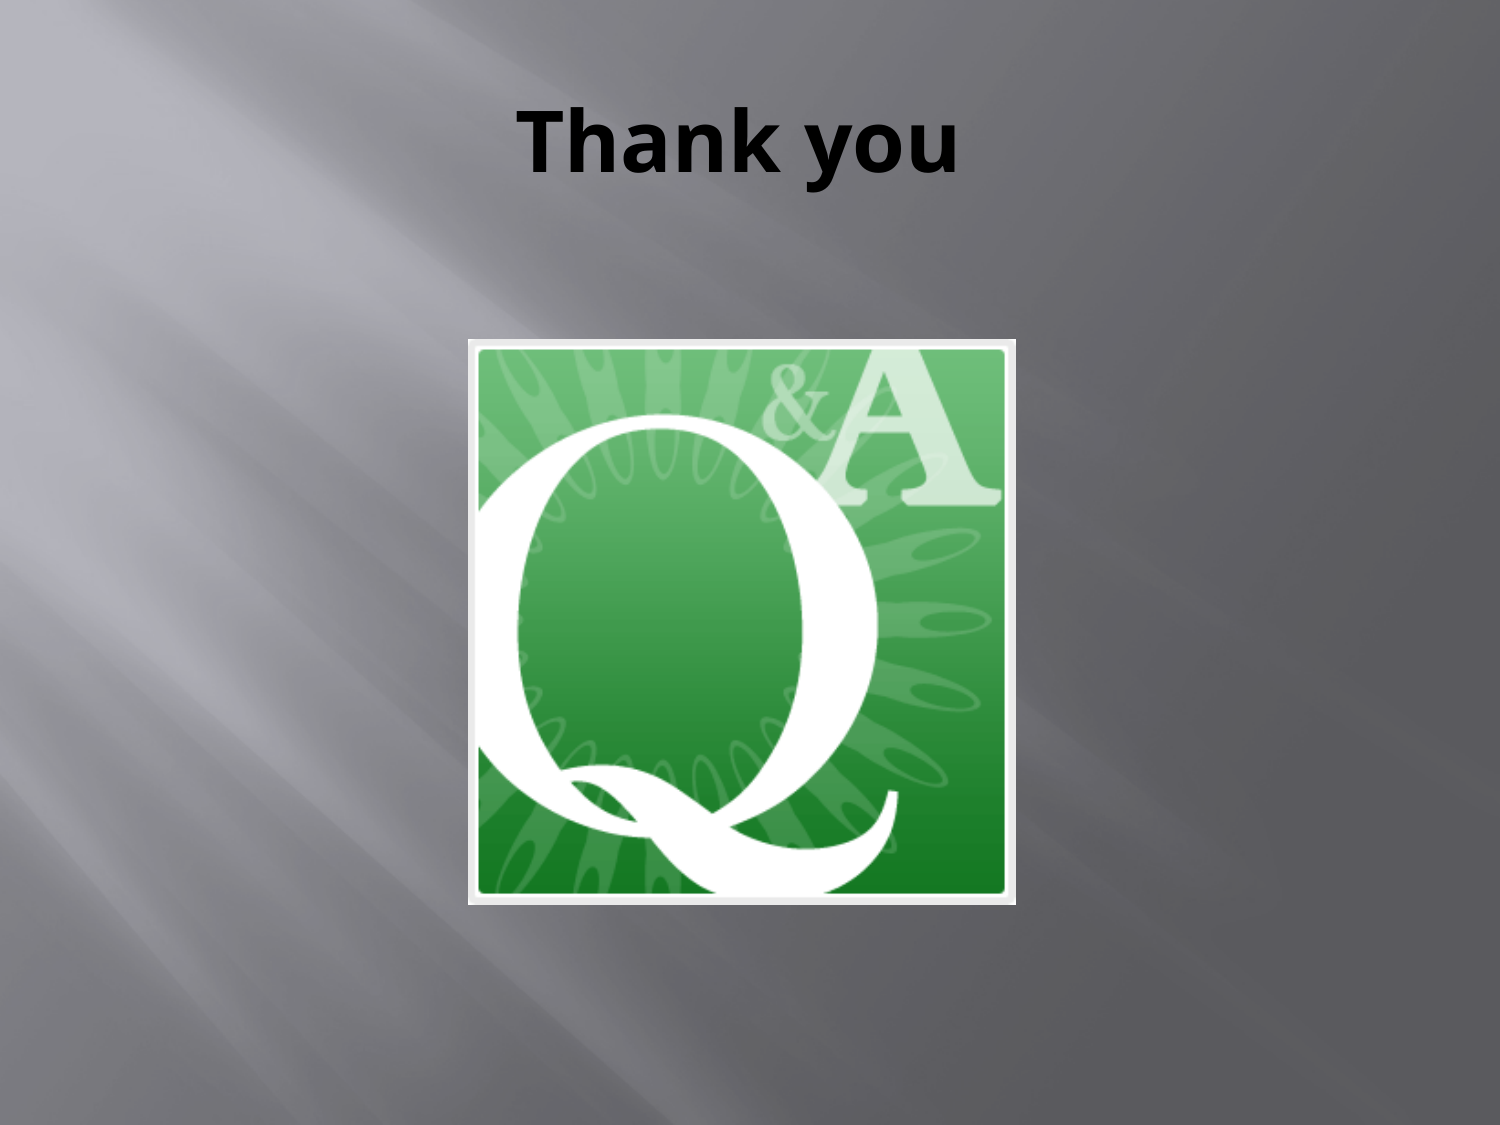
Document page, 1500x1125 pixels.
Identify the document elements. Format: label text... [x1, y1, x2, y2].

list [468, 339, 1016, 905]
title Thank you [75, 45, 1425, 233]
